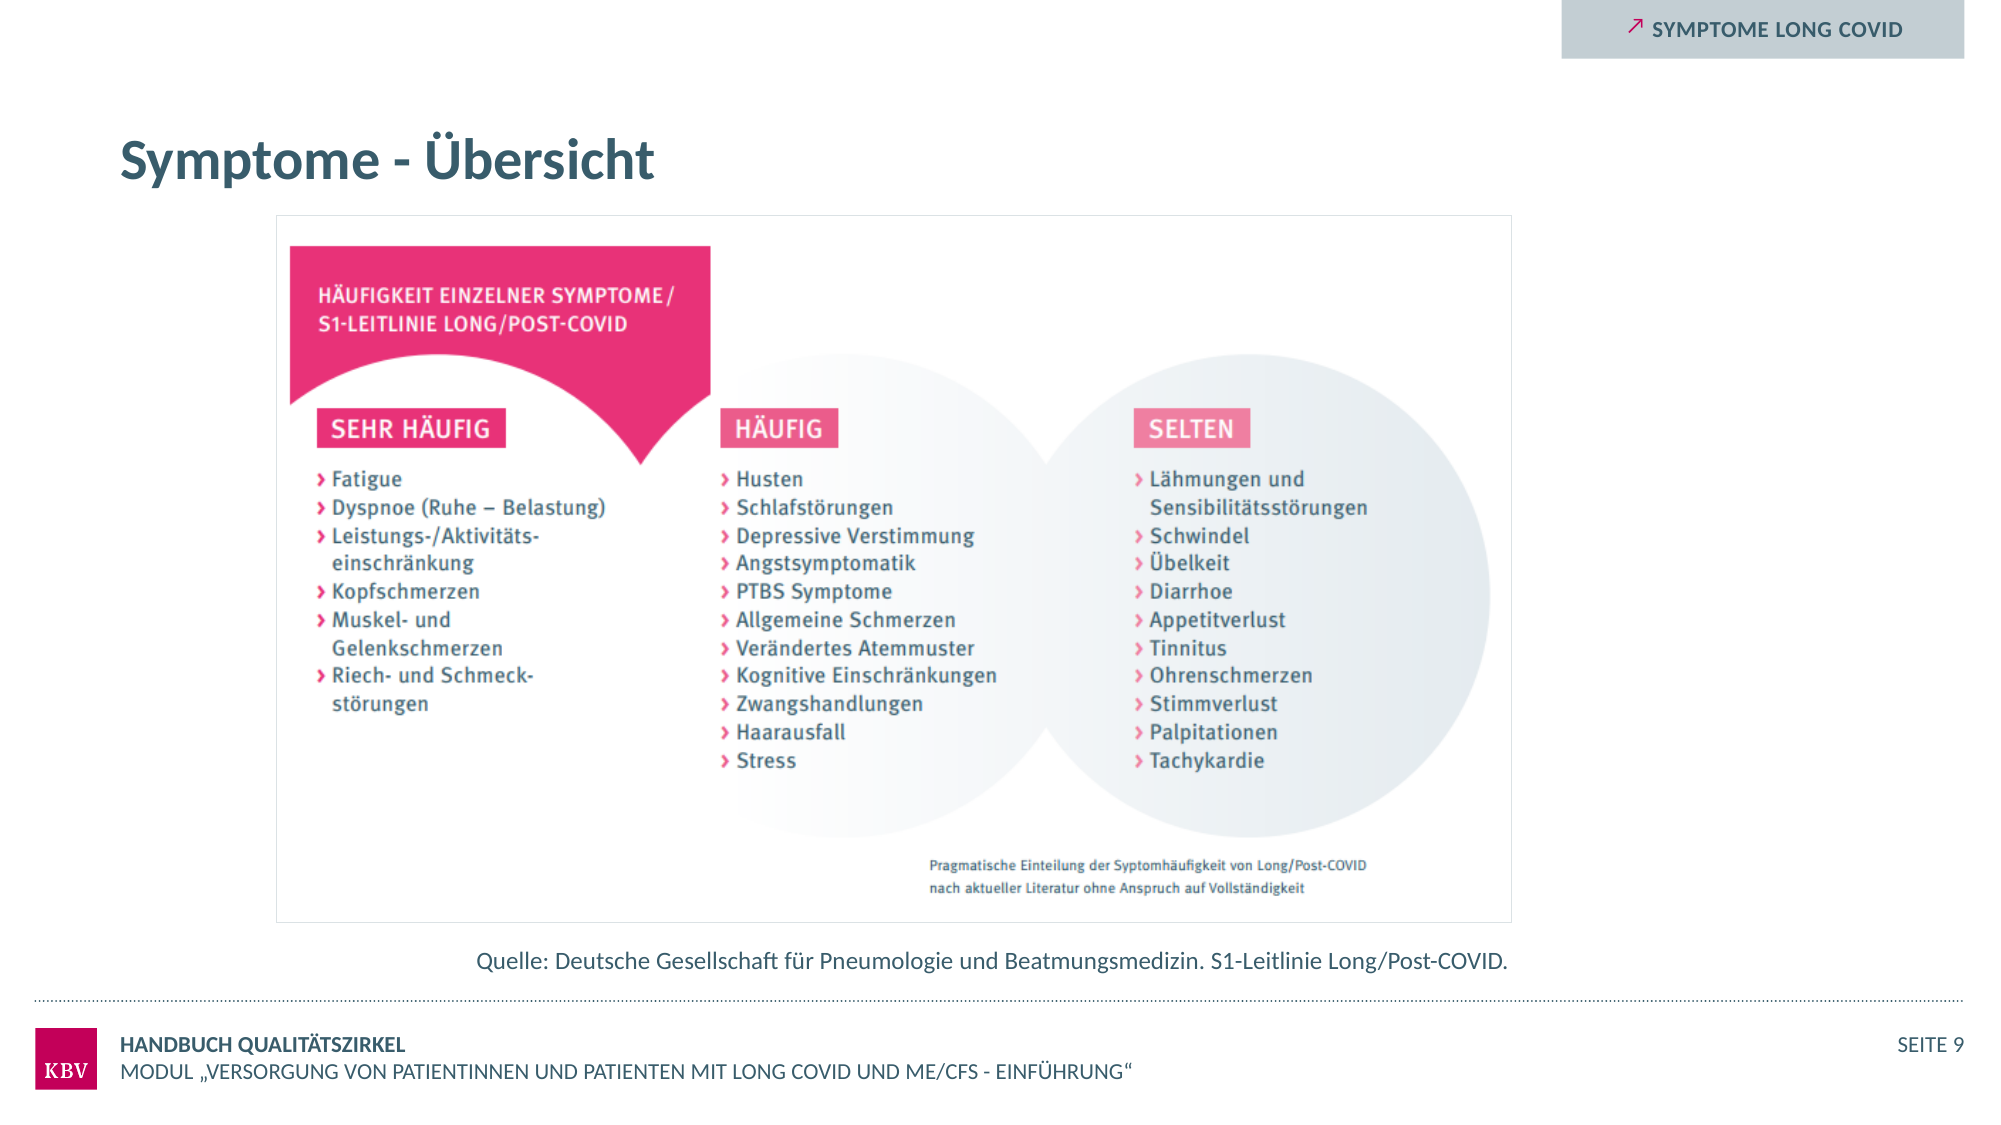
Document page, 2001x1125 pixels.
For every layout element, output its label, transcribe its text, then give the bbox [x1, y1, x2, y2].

footer Handbuch Qualitätszirkel [120, 1030, 1668, 1057]
text_box Quelle: Deutsche Gesellschaft für Pneumologie und Beatmungsmedizin. S1-Leitlinie Long/Post-COVID. [461, 937, 1539, 982]
list Symptome Long COVID [1561, 0, 1965, 59]
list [276, 215, 1512, 923]
slide_number Seite 9 [1787, 1030, 1965, 1057]
title Symptome - Übersicht [120, 129, 1880, 201]
slide_number Modul „Versorgung von Patientinnen und Patienten mit Long COVID und ME/CFS - Einführung“ [120, 1057, 1668, 1084]
